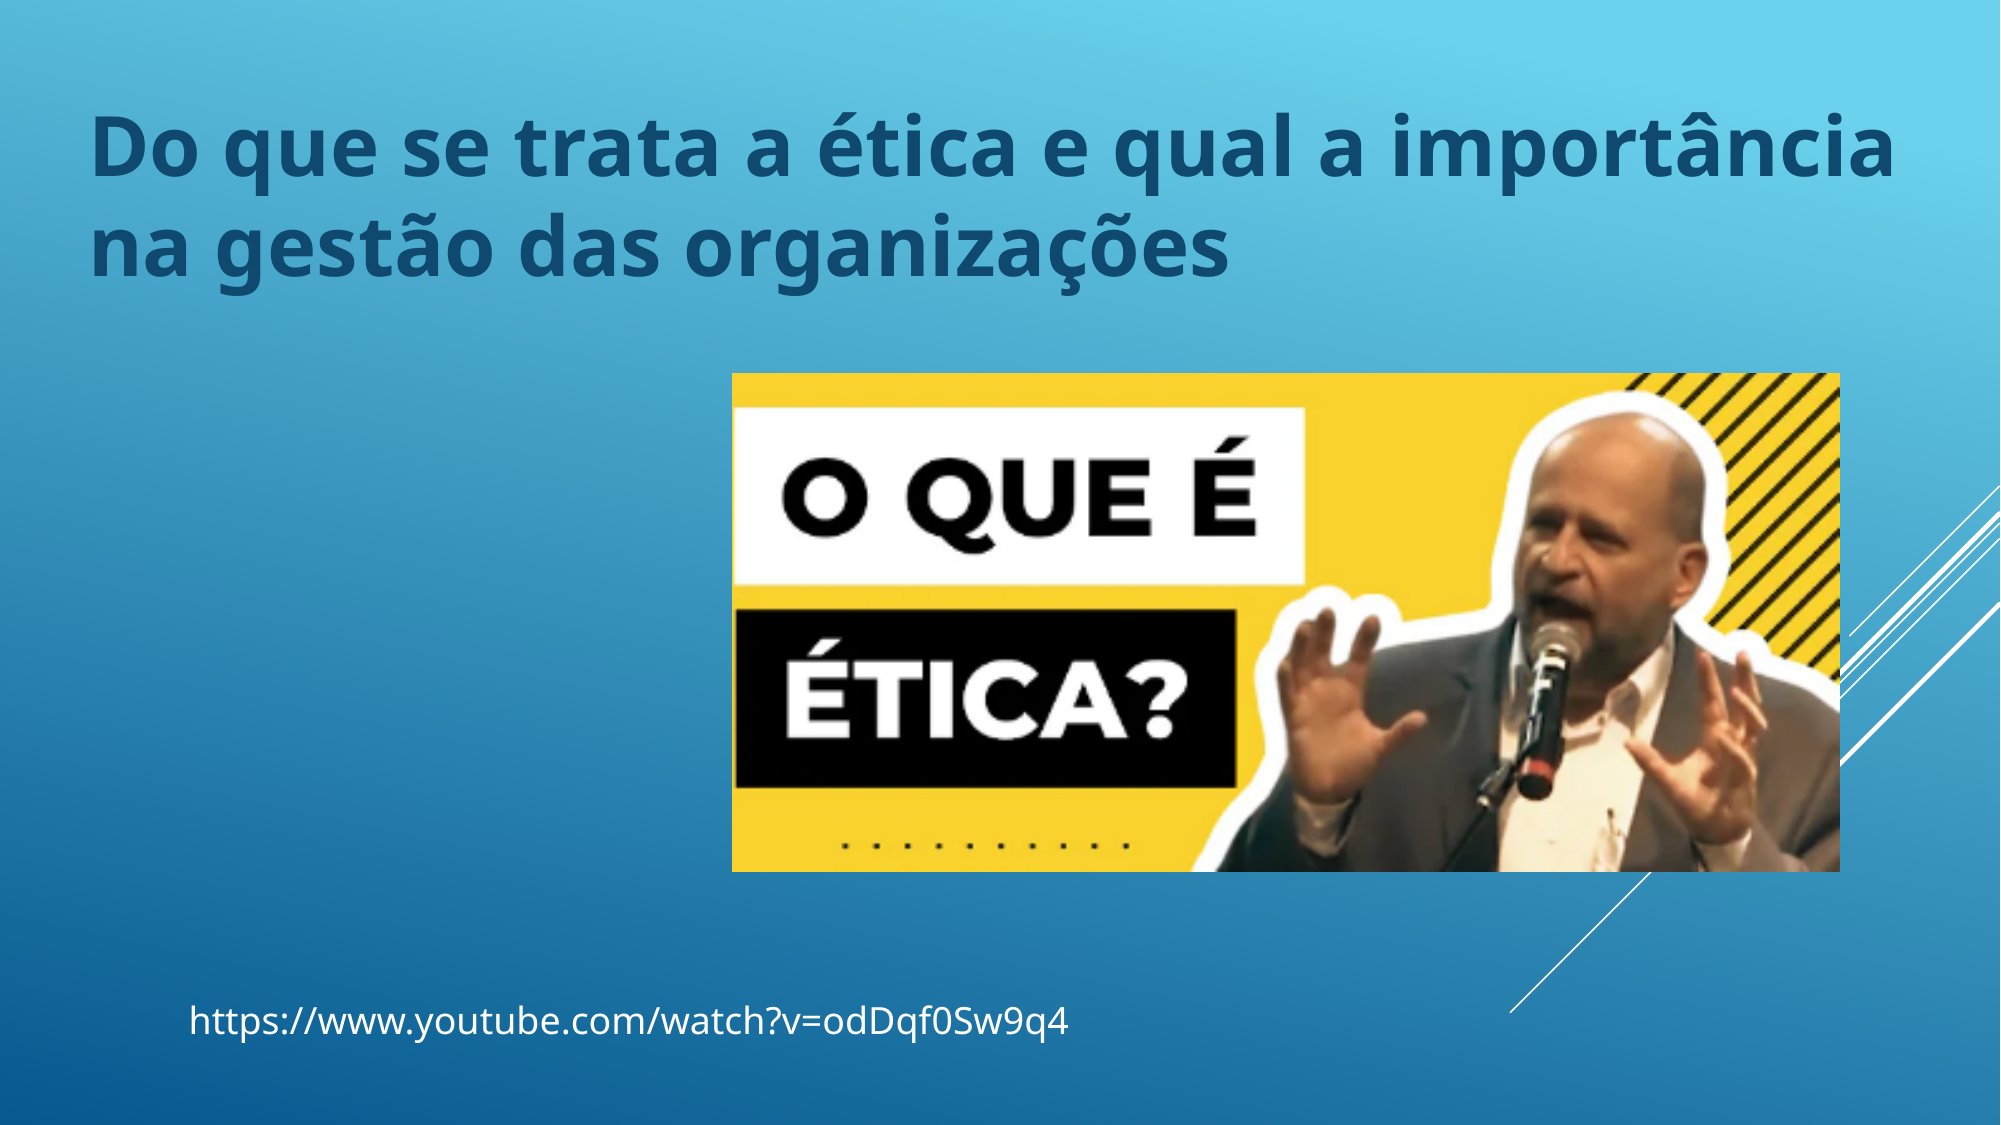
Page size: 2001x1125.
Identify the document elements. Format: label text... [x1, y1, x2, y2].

list Do que se trata a ética e qual a importância na gestão das organizações [73, 29, 1927, 428]
text_box https://www.youtube.com/watch?v=odDqf0Sw9q4 [173, 989, 1149, 1050]
picture [732, 373, 1840, 872]
